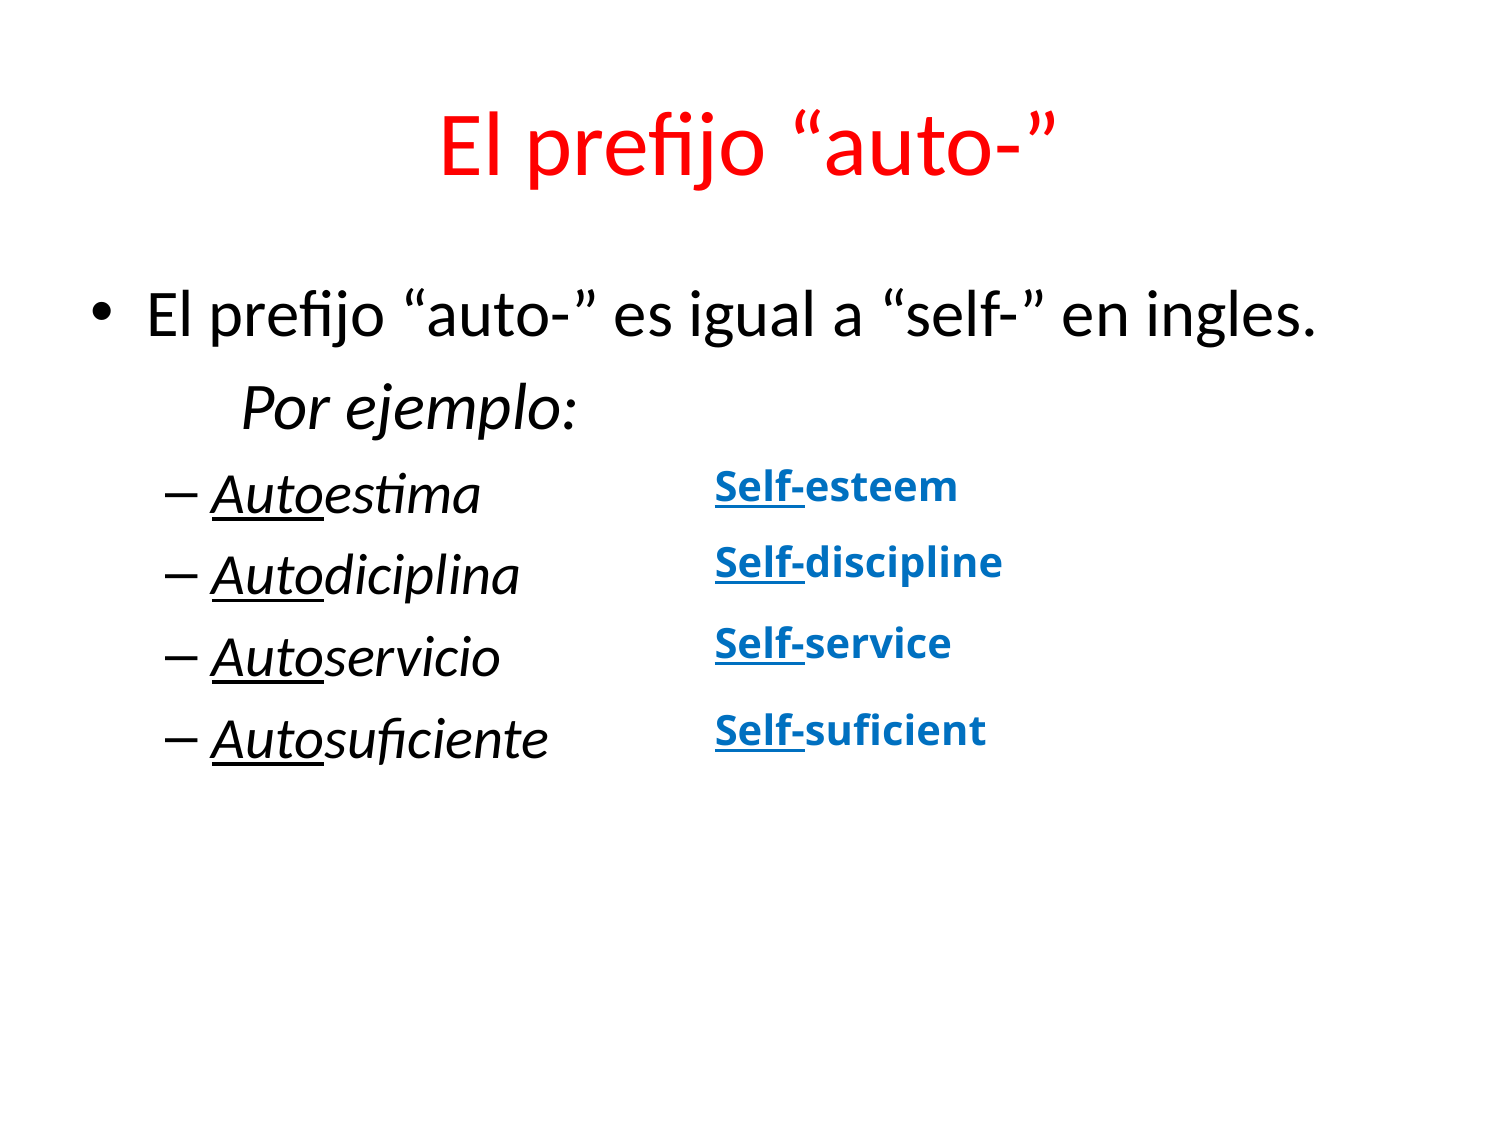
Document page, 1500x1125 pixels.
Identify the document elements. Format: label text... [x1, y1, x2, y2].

text_box Self-discipline [699, 528, 1125, 594]
text_box Self-service [699, 609, 1013, 675]
text_box Self-esteem [699, 452, 1013, 518]
text_box Self-suficient [699, 696, 1050, 762]
list El prefijo “auto-” es igual a “self-” en ingles. Por ejemplo: Autoestima Autodiciplina Autoservicio Autosuficiente [75, 262, 1425, 1005]
title El prefijo “auto-” [75, 45, 1425, 233]
